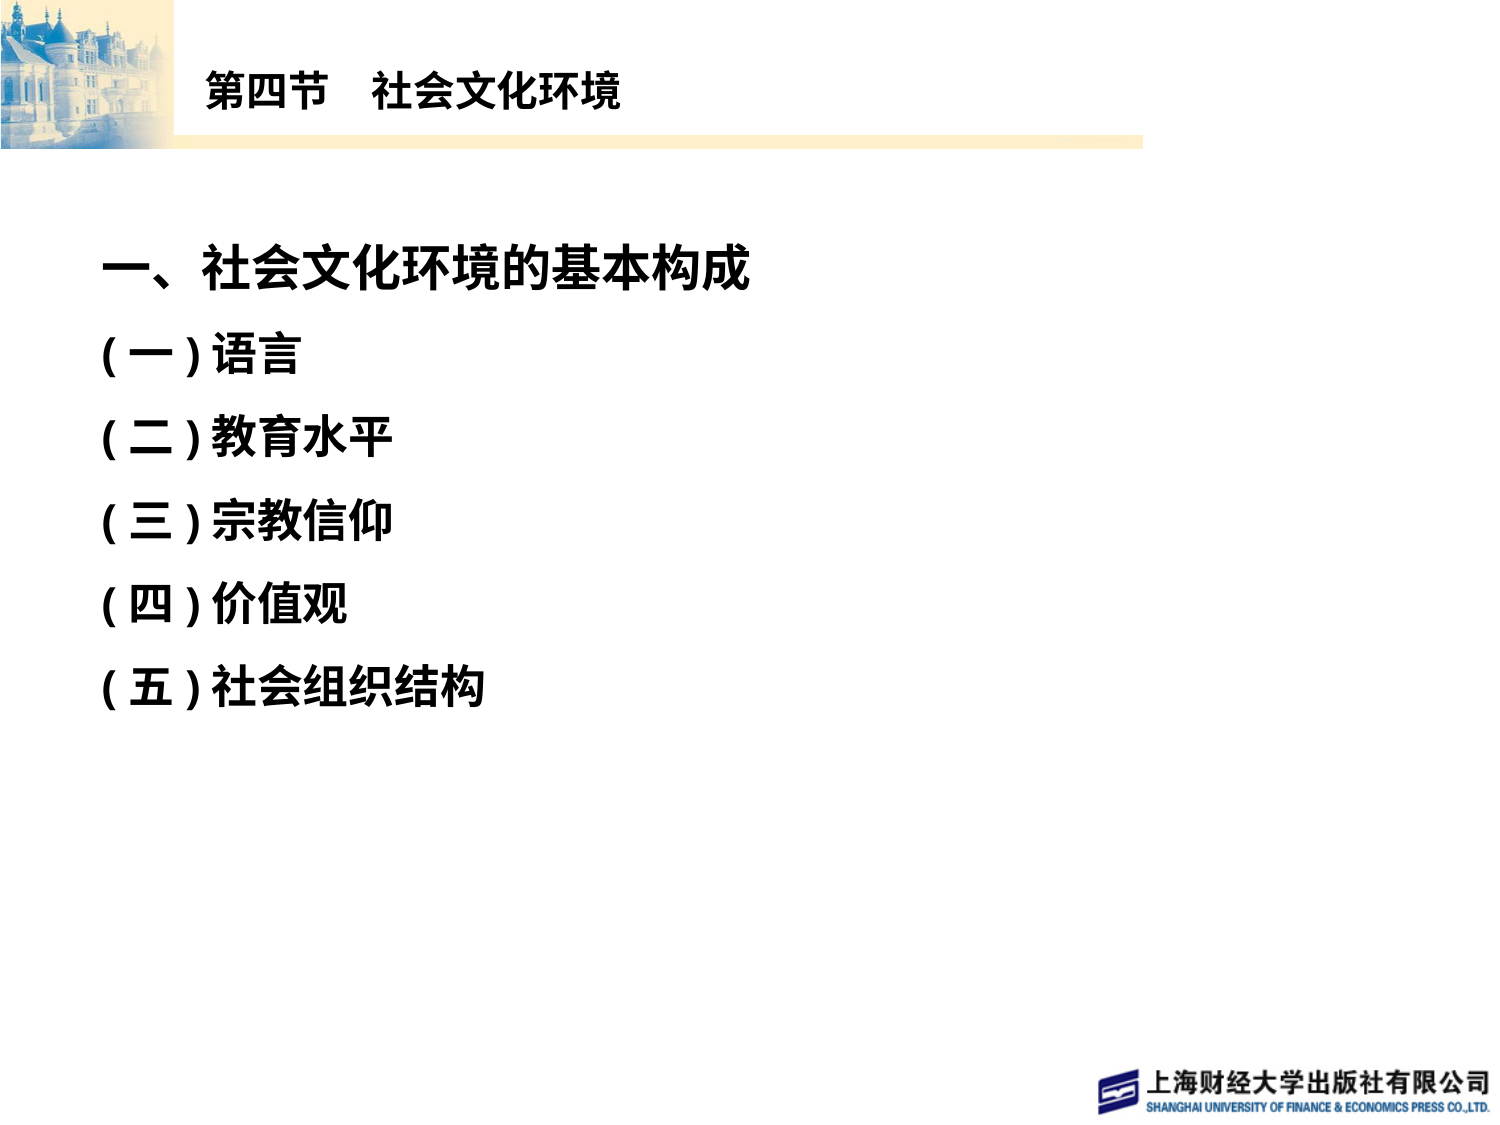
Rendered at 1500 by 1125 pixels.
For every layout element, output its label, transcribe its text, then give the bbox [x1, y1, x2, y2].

picture [1097, 1065, 1494, 1120]
picture [0, 0, 1143, 149]
list 一、社会文化环境的基本构成 (一)语言 (二)教育水平 (三)宗教信仰 (四)价值观 (五)社会组织结构 [86, 207, 1425, 1071]
title 第四节 社会文化环境 [189, 36, 1262, 143]
